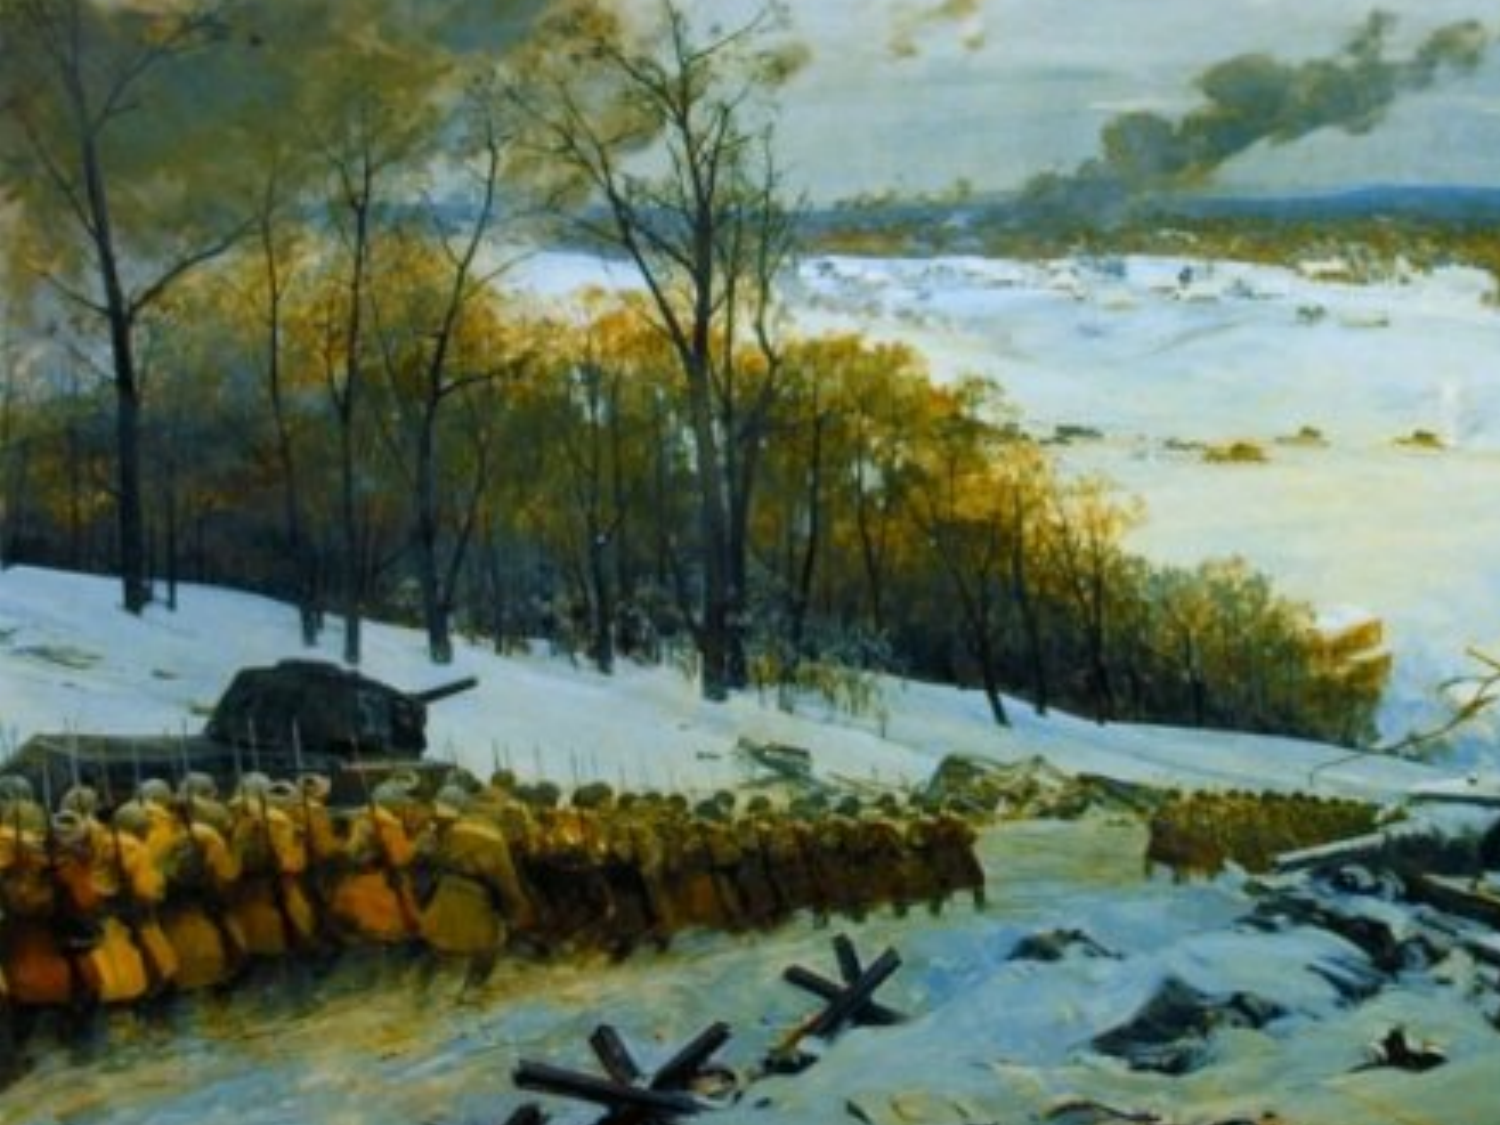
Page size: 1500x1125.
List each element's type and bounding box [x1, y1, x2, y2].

list [0, 0, 1500, 1125]
